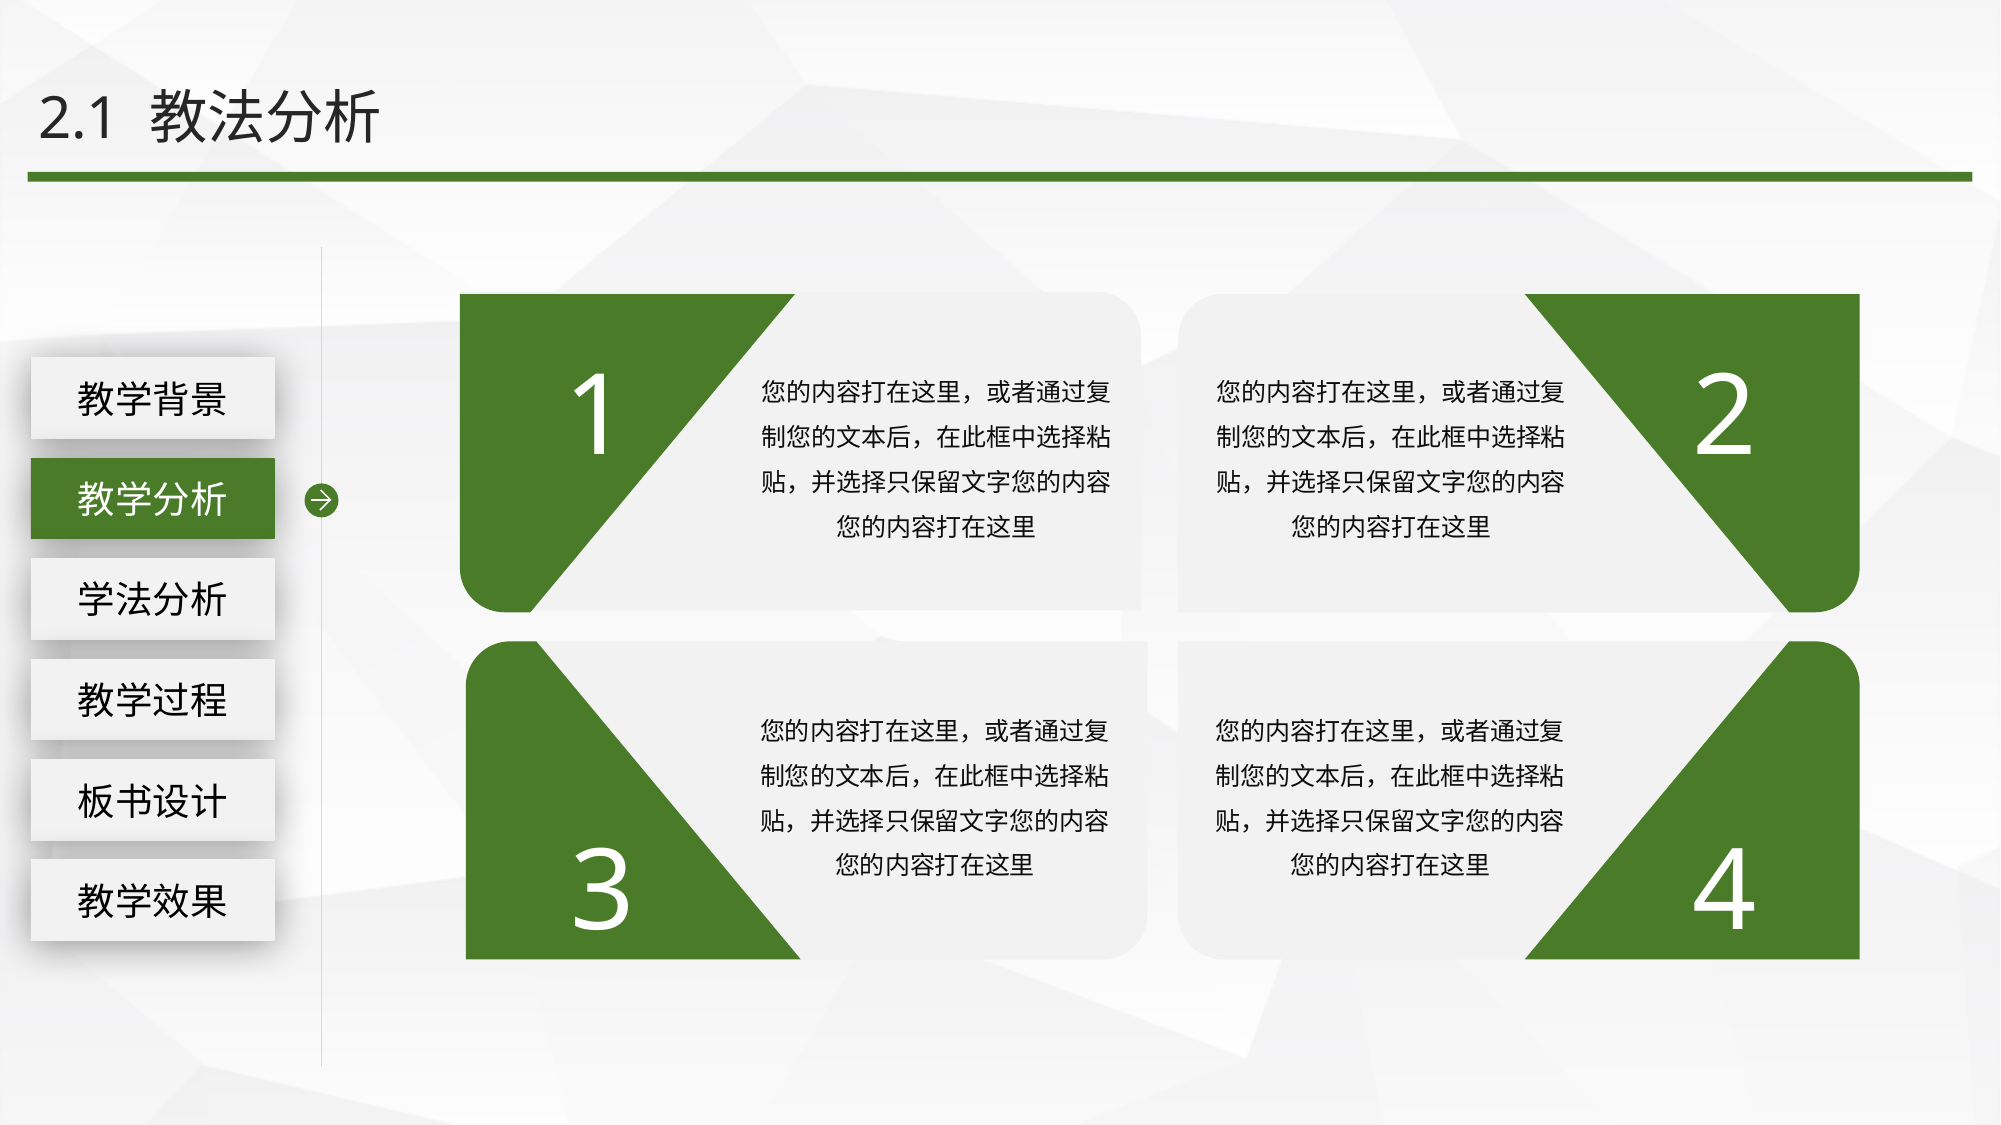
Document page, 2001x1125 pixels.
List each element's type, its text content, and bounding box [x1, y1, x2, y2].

picture [0, 0, 2000, 1125]
text_box [1178, 641, 1788, 960]
text_box 您的内容打在这里，或者通过复制您的文本后，在此框中选择粘贴，并选择只保留文字您的内容您的内容打在这里 [738, 692, 1132, 888]
text_box 2.1 教法分析 [23, 73, 794, 158]
text_box 您的内容打在这里，或者通过复制您的文本后，在此框中选择粘贴，并选择只保留文字您的内容您的内容打在这里 [1193, 692, 1587, 888]
text_box 学法分析 [30, 558, 275, 640]
text_box [459, 291, 1142, 611]
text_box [304, 483, 339, 518]
text_box 教学过程 [30, 659, 275, 740]
text_box 教学效果 [30, 859, 275, 941]
text_box 您的内容打在这里，或者通过复制您的文本后，在此框中选择粘贴，并选择只保留文字您的内容您的内容打在这里 [739, 354, 1134, 549]
text_box 1 [459, 294, 796, 613]
text_box 教学分析 [30, 458, 275, 539]
text_box 板书设计 [30, 759, 275, 841]
text_box [26, 171, 1973, 183]
text_box [537, 641, 1148, 960]
text_box 2 [1524, 294, 1860, 613]
text_box 4 [1524, 641, 1860, 960]
text_box 教学背景 [30, 357, 275, 439]
text_box [1178, 293, 1788, 613]
text_box 您的内容打在这里，或者通过复制您的文本后，在此框中选择粘贴，并选择只保留文字您的内容您的内容打在这里 [1194, 354, 1588, 549]
text_box 3 [465, 641, 801, 960]
